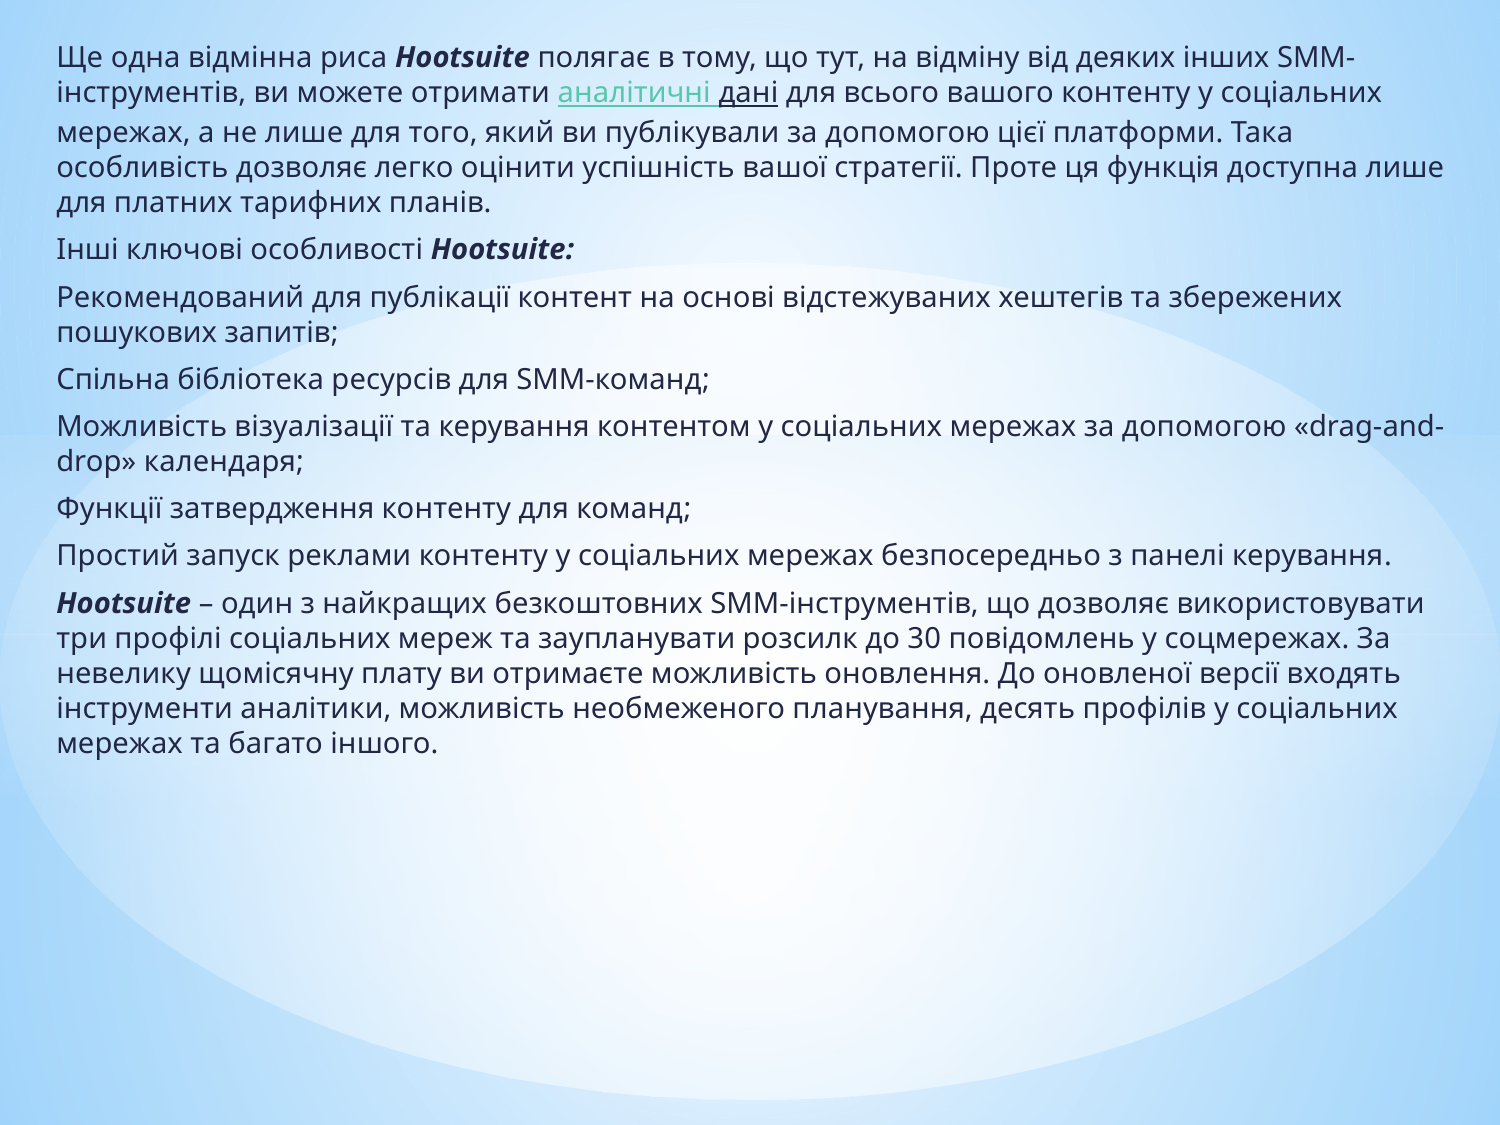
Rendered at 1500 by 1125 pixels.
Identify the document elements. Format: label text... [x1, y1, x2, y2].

subtitle Ще одна відмінна риса Hootsuite полягає в тому, що тут, на відміну від деяких інших SMM-інструментів, ви можете отримати аналітичні дані для всього вашого контенту у соціальних мережах, а не лише для того, який ви публікували за допомогою цієї платформи. Така особливість дозволяє легко оцінити успішність вашої стратегії. Проте ця функція доступна лише для платних тарифних планів. Інші ключові особливості Hootsuite: Рекомендований для публікації контент на основі відстежуваних хештегів та збережених пошукових запитів; Спільна бібліотека ресурсів для SMM-команд; Можливість візуалізації та керування контентом у соціальних мережах за допомогою «drag-and-drop» календаря; Функції затвердження контенту для команд; Простий запуск реклами контенту у соціальних мережах безпосередньо з панелі керування. Hootsuite – один з найкращих безкоштовних SMM-інструментів, що дозволяє використовувати три профілі соціальних мереж та заупланувати розсилк до 30 повідомлень у соцмережах. За невелику щомісячну плату ви отримаєте можливість оновлення. До оновленої версії входять інструменти аналітики, можливість необмеженого планування, десять профілів у соціальних мережах та багато іншого. [41, 30, 1471, 1094]
